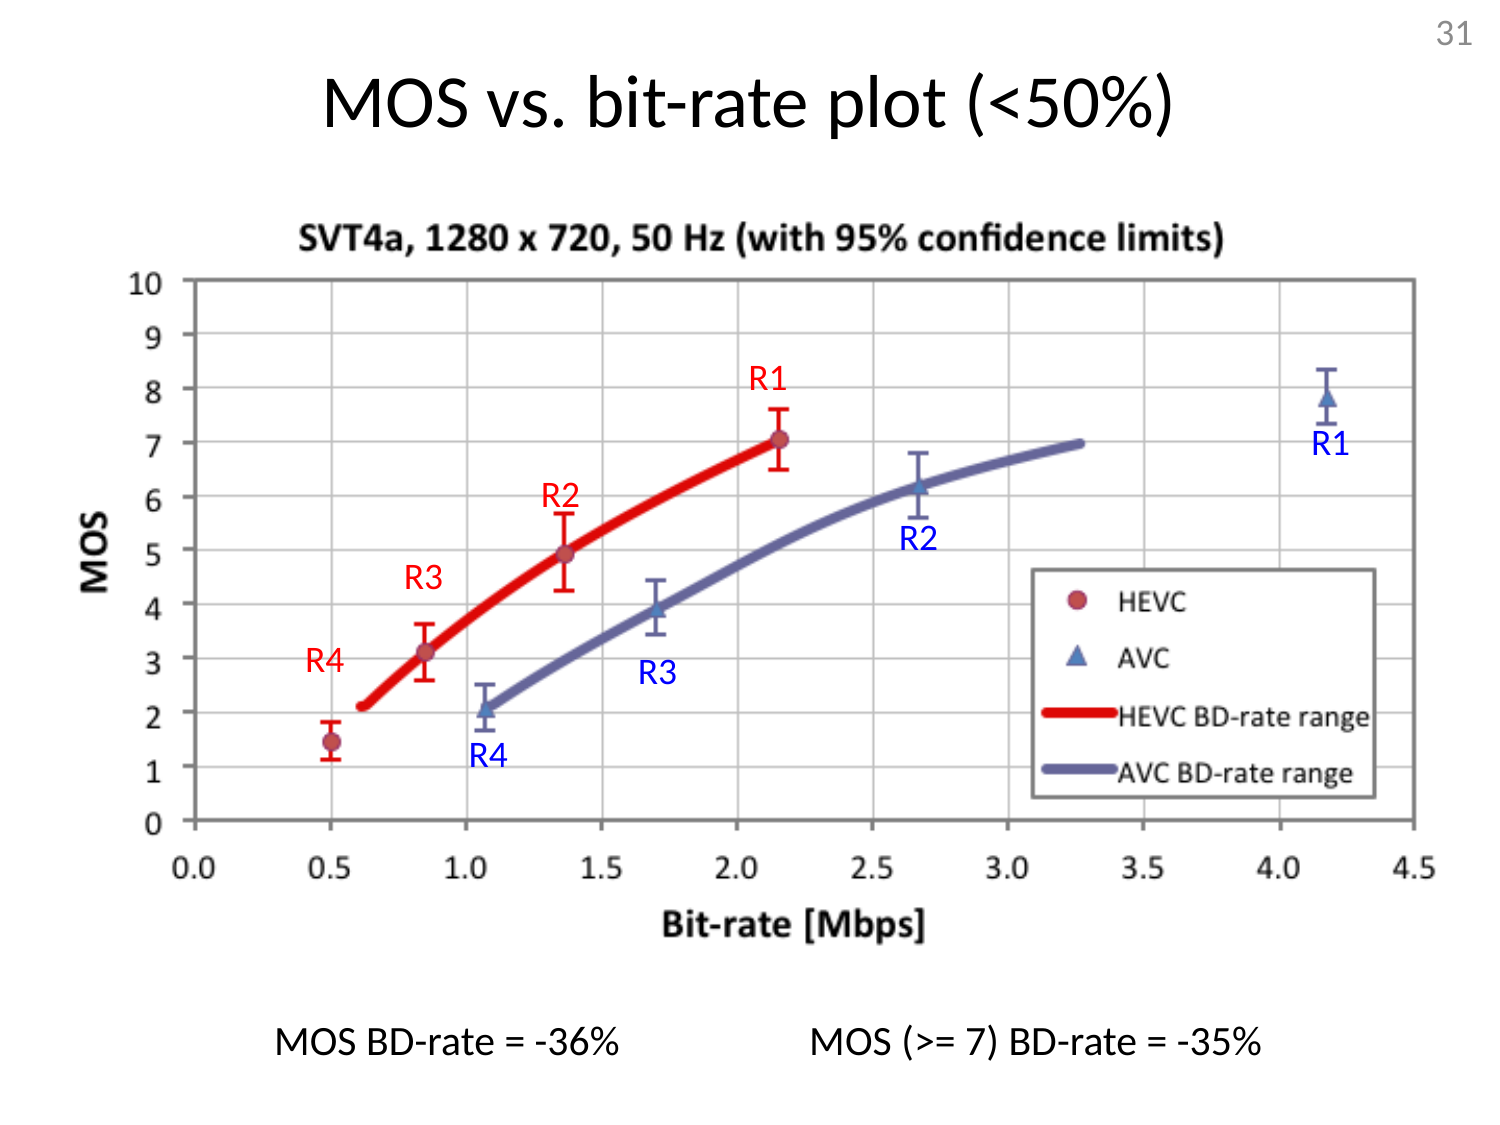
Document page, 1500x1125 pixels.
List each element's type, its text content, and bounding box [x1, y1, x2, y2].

text_box MOS vs. bit-rate plot (<50%) [26, 45, 1473, 158]
text_box MOS BD-rate = -36% MOS (>= 7) BD-rate = -35% [259, 1006, 1278, 1071]
picture [0, 172, 1500, 951]
slide_number 31 [1374, 0, 1489, 60]
